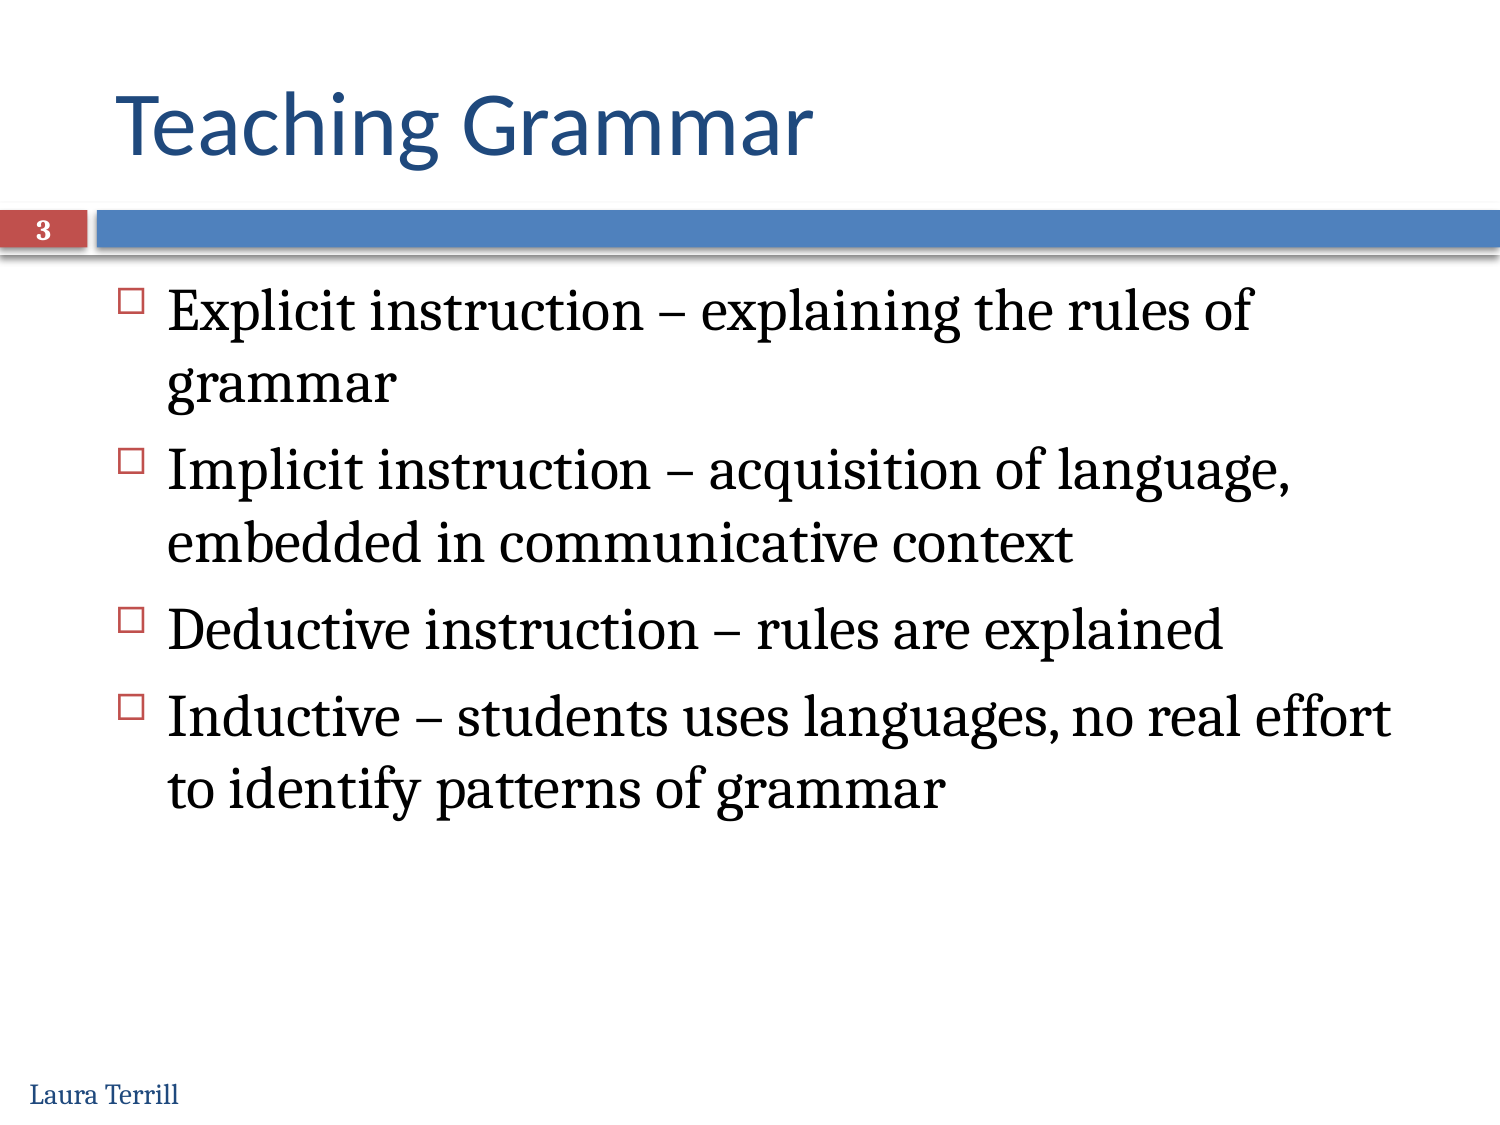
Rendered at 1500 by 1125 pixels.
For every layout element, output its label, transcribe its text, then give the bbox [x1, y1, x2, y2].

slide_number 3 [0, 208, 88, 249]
list Explicit instruction – explaining the rules of grammar Implicit instruction – acquisition of language, embedded in communicative context Deductive instruction – rules are explained Inductive – students uses languages, no real effort to identify patterns of grammar [100, 262, 1438, 1000]
title Teaching Grammar [100, 37, 1438, 200]
footer Laura Terrill [14, 1063, 904, 1124]
